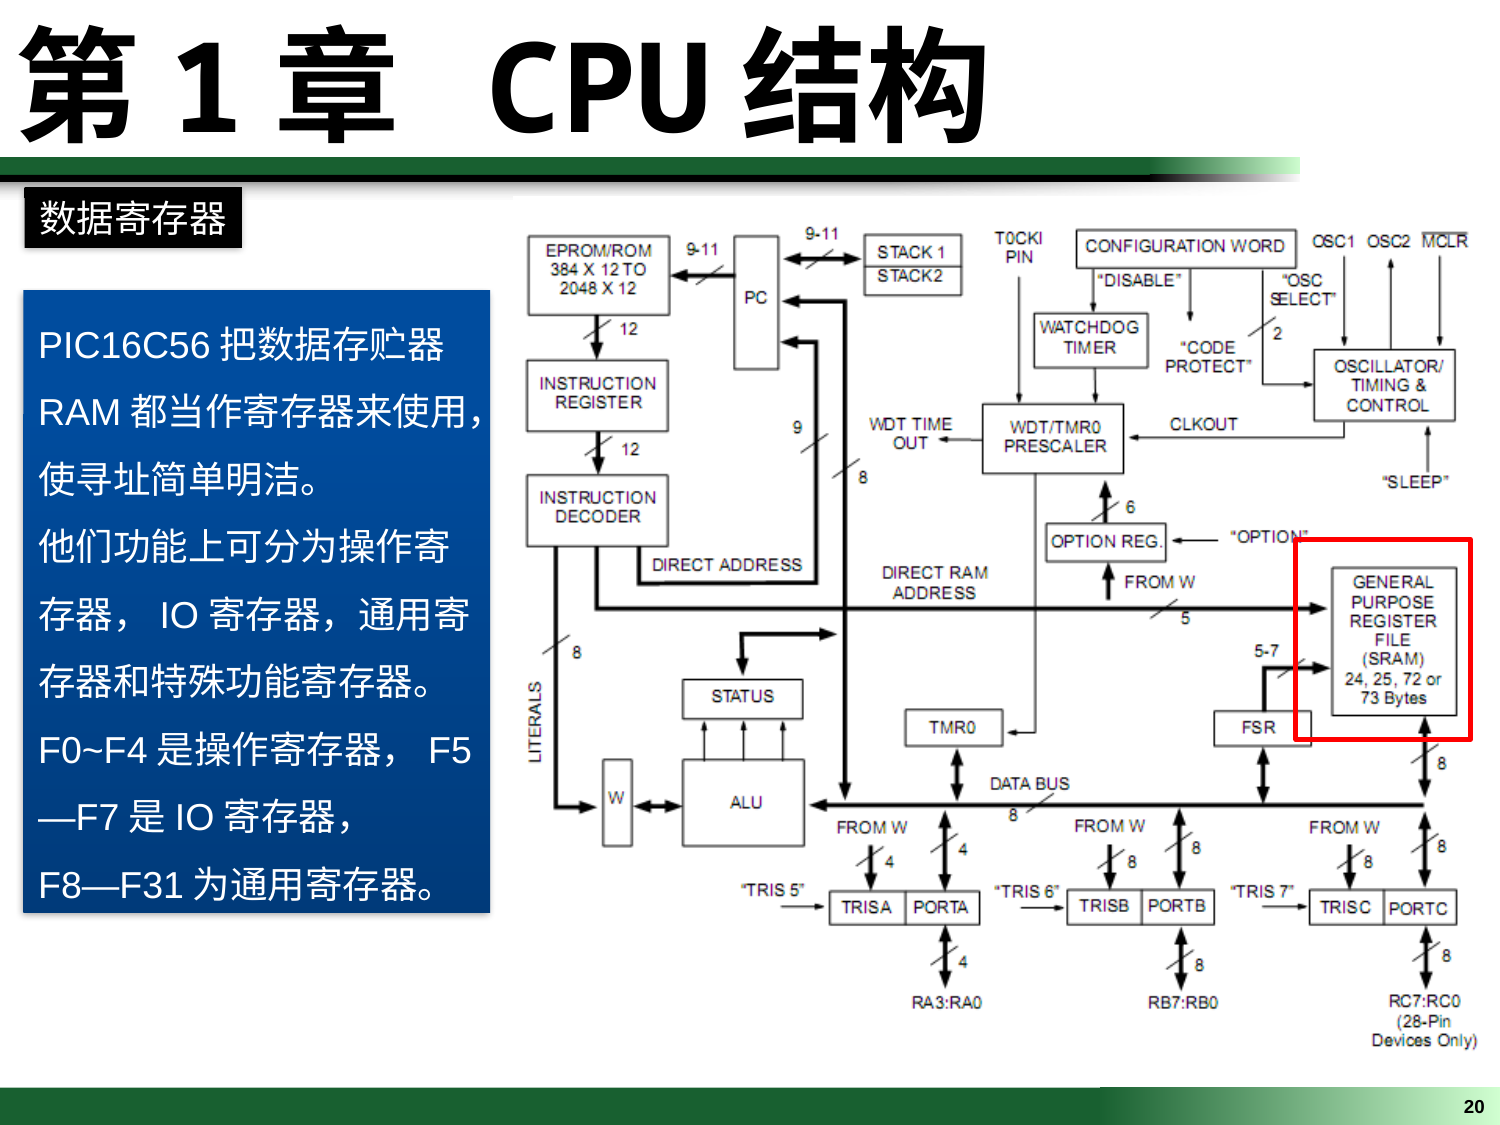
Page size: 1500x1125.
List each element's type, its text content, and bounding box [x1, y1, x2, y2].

slide_number 20 [1437, 1087, 1500, 1125]
text_box 第1章 CPU结构 [0, 0, 1260, 167]
picture [0, 174, 1489, 1074]
text_box PIC16C56把数据存贮器RAM都当作寄存器来使用，使寻址简单明洁。 他们功能上可分为操作寄存器，IO寄存器，通用寄存器和特殊功能寄存器。F0~F4是操作寄存器，F5—F7是IO寄存器， F8—F31为通用寄存器。 [23, 290, 491, 913]
text_box 数据寄存器 [24, 187, 242, 248]
